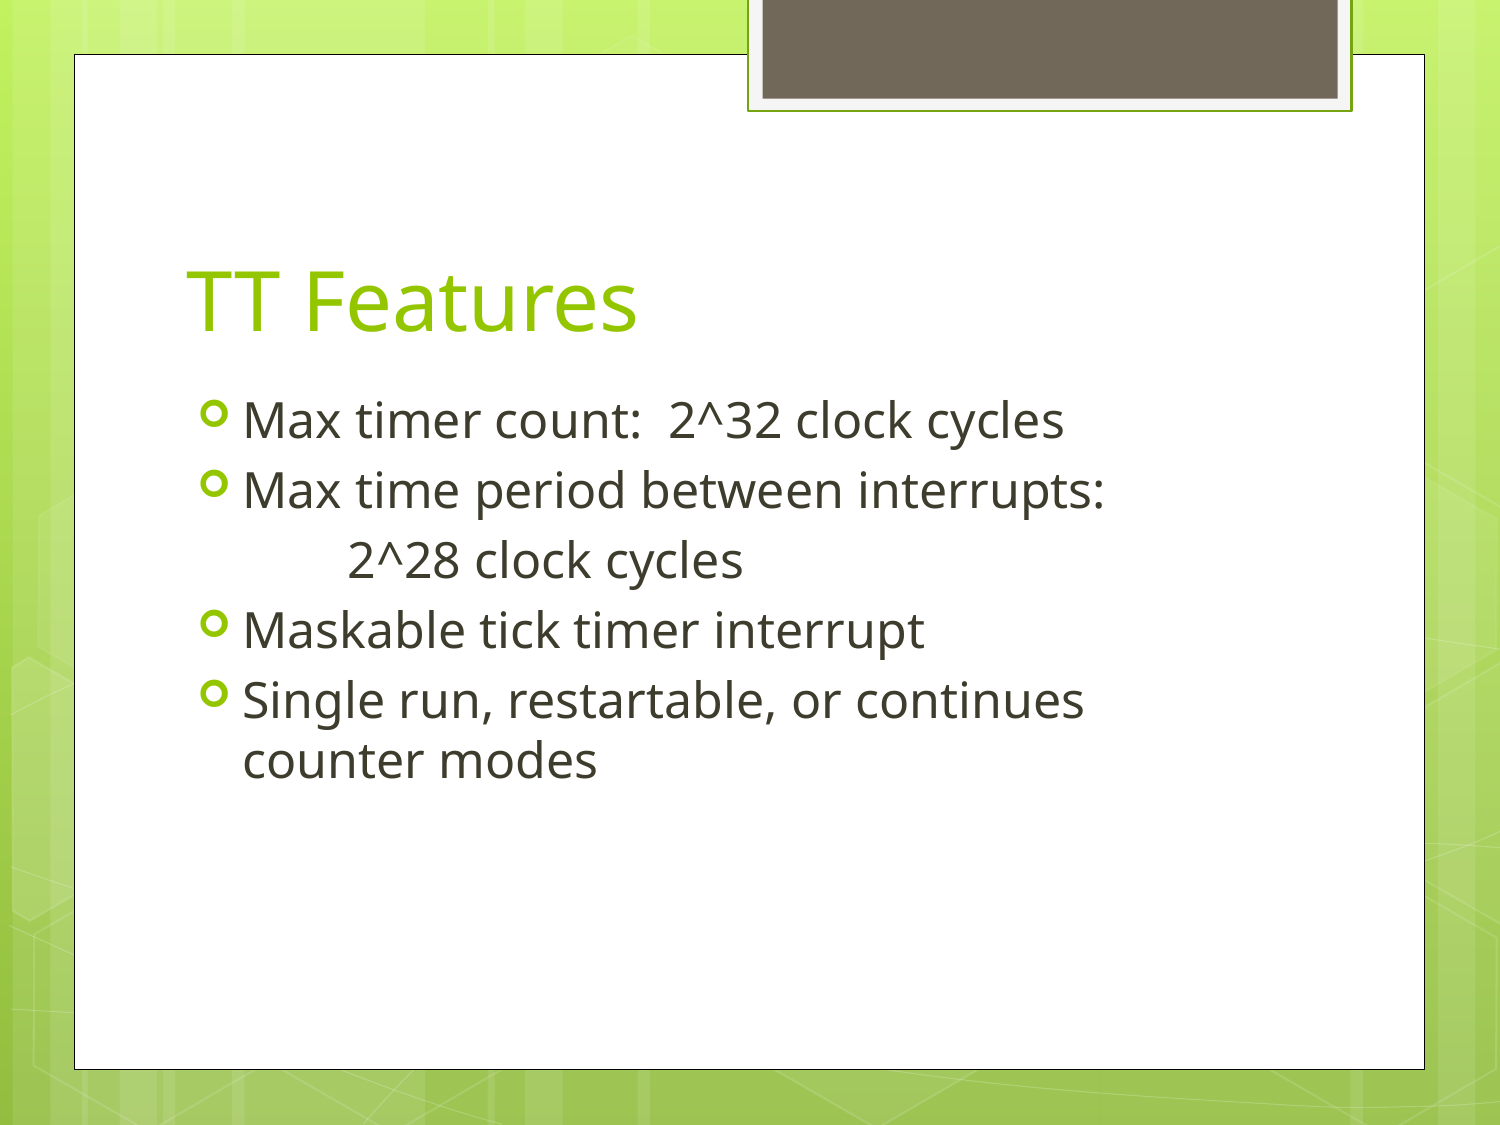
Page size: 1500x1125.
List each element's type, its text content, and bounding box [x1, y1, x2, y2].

title TT Features [171, 168, 1324, 357]
list Max timer count: 2^32 clock cycles Max time period between interrupts: 2^28 clock cycles Maskable tick timer interrupt Single run, restartable, or continues counter modes [171, 381, 1283, 957]
